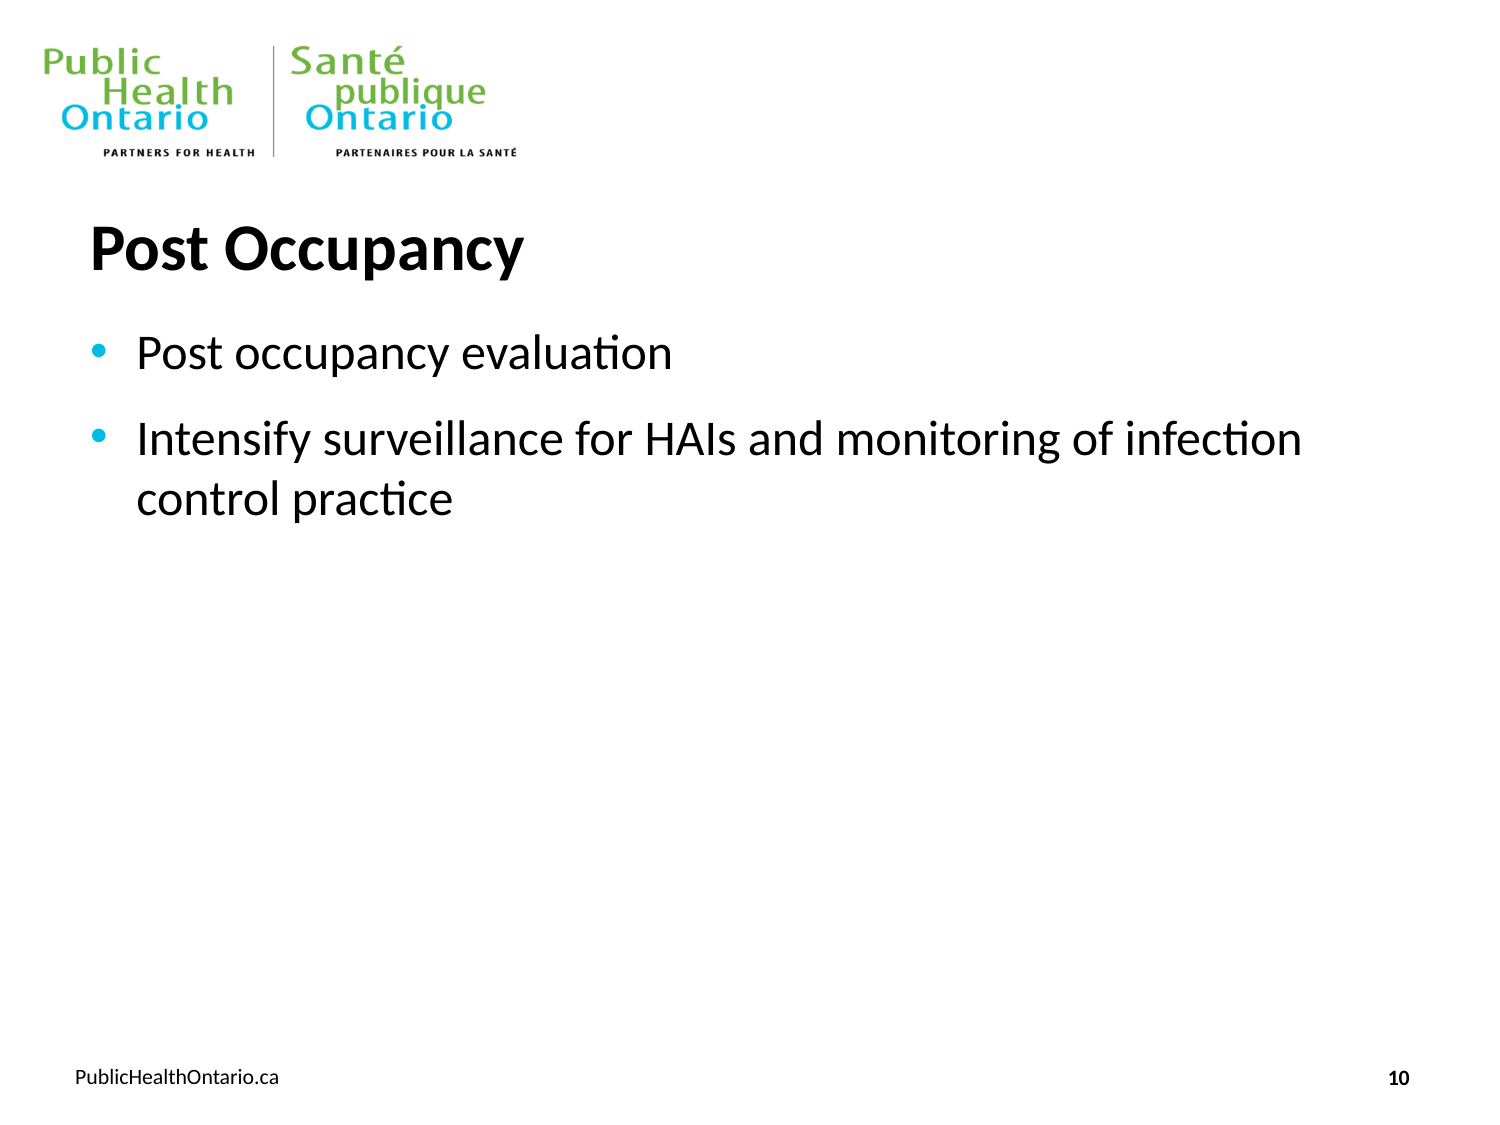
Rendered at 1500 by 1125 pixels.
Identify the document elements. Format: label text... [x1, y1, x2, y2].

title Post Occupancy [75, 187, 1425, 300]
list Post occupancy evaluation Intensify surveillance for HAIs and monitoring of infection control practice [75, 312, 1425, 1038]
slide_number 10 [1287, 1057, 1425, 1096]
picture [37, 37, 525, 165]
